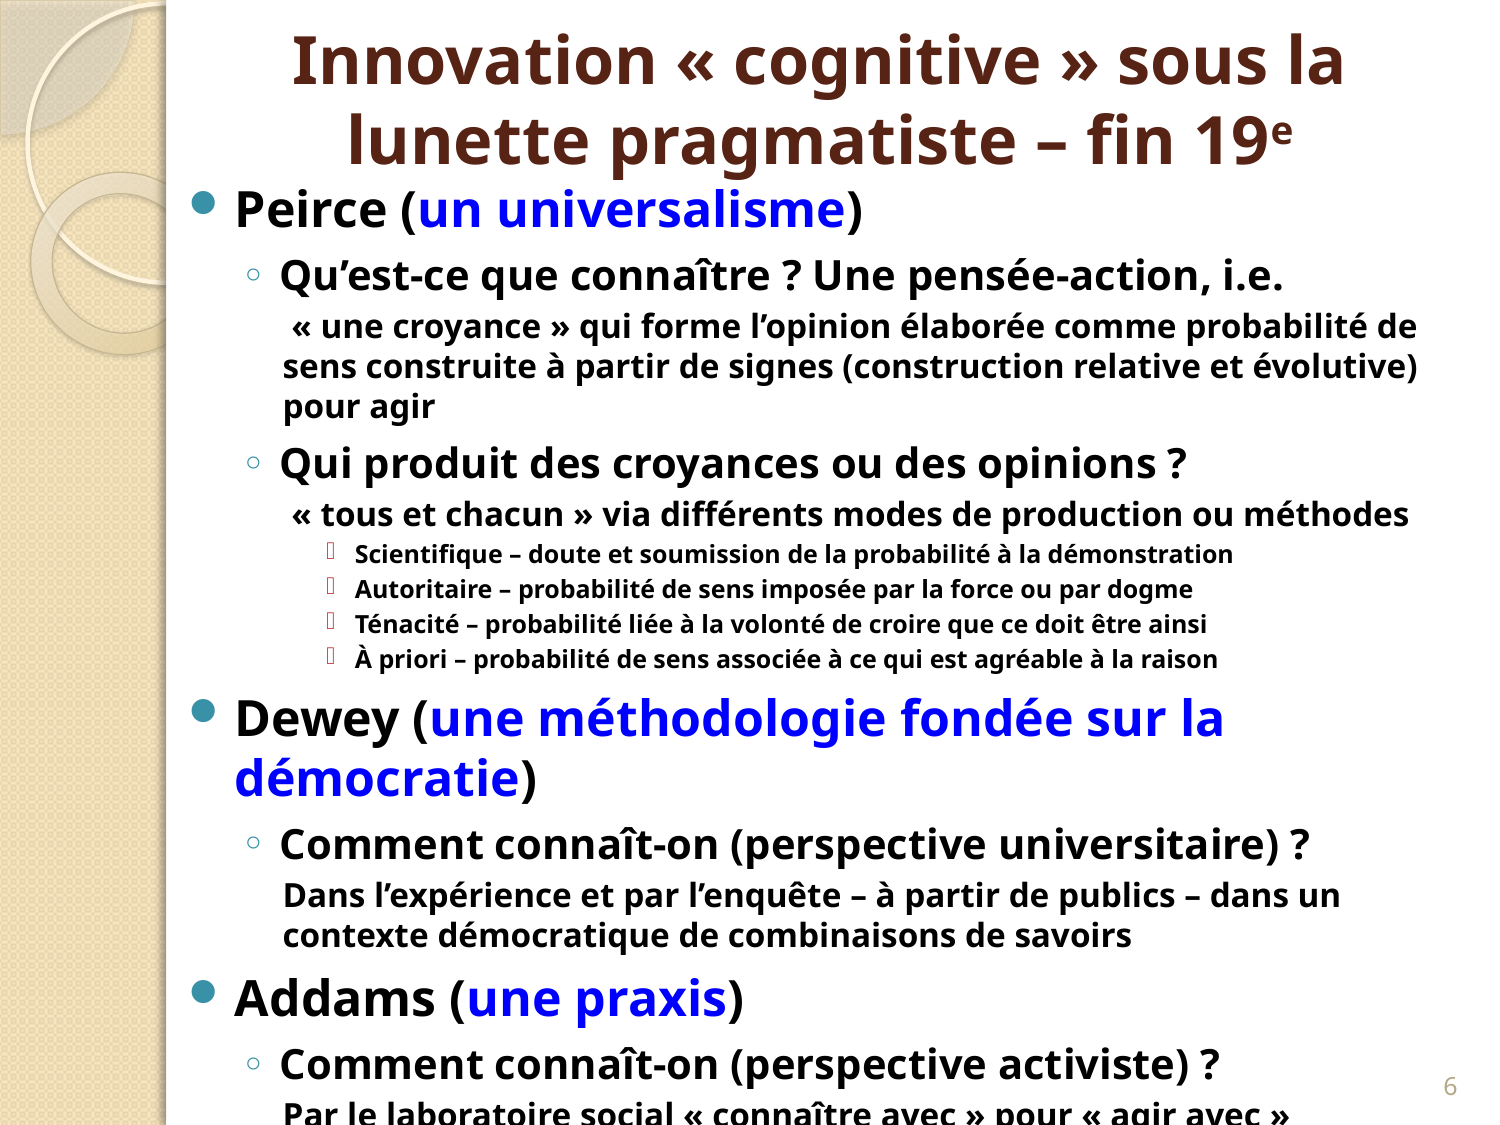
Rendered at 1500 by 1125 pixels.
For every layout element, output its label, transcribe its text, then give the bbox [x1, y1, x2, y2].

list Peirce (un universalisme) Qu’est-ce que connaître ? Une pensée-action, i.e. « une croyance » qui forme l’opinion élaborée comme probabilité de sens construite à partir de signes (construction relative et évolutive) pour agir Qui produit des croyances ou des opinions ? « tous et chacun » via différents modes de production ou méthodes Scientifique – doute et soumission de la probabilité à la démonstration Autoritaire – probabilité de sens imposée par la force ou par dogme Ténacité – probabilité liée à la volonté de croire que ce doit être ainsi À priori – probabilité de sens associée à ce qui est agréable à la raison Dewey (une méthodologie fondée sur la démocratie) Comment connaît-on (perspective universitaire) ? Dans l’expérience et par l’enquête – à partir de publics – dans un contexte démocratique de combinaisons de savoirs Addams (une praxis) Comment connaît-on (perspective activiste) ? Par le laboratoire social « connaître avec » pour « agir avec » [159, 170, 1486, 1085]
slide_number 6 [1413, 1034, 1488, 1113]
title Innovation « cognitive » sous la lunette pragmatiste – fin 19e [204, 13, 1435, 170]
